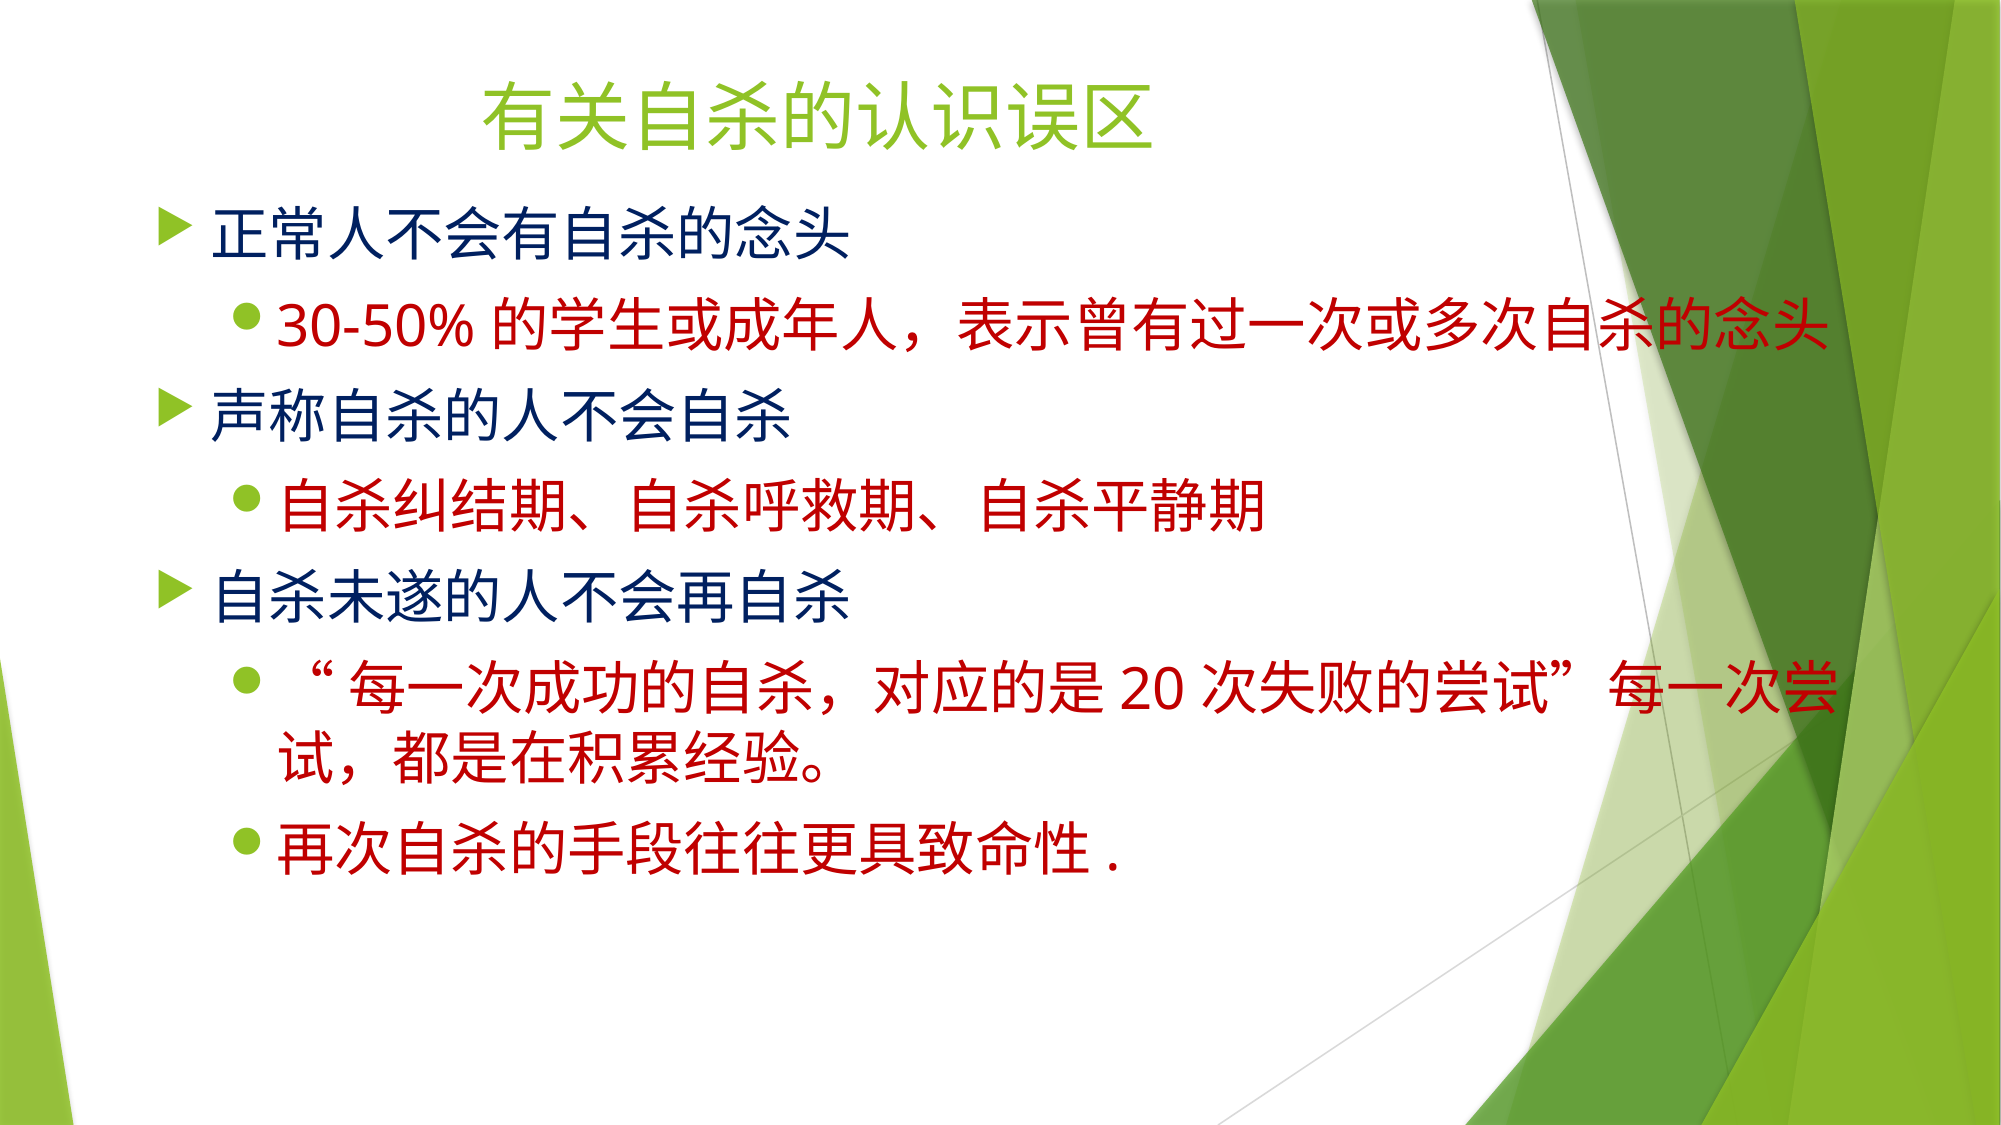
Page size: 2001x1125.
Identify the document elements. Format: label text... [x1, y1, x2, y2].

title 有关自杀的认识误区 [113, 61, 1524, 190]
list 正常人不会有自杀的念头 30-50%的学生或成年人，表示曾有过一次或多次自杀的念头 声称自杀的人不会自杀 自杀纠结期、自杀呼救期、自杀平静期 自杀未遂的人不会再自杀 “每一次成功的自杀，对应的是20次失败的尝试”每一次尝试，都是在积累经验。 再次自杀的手段往往更具致命性. [139, 189, 1861, 988]
